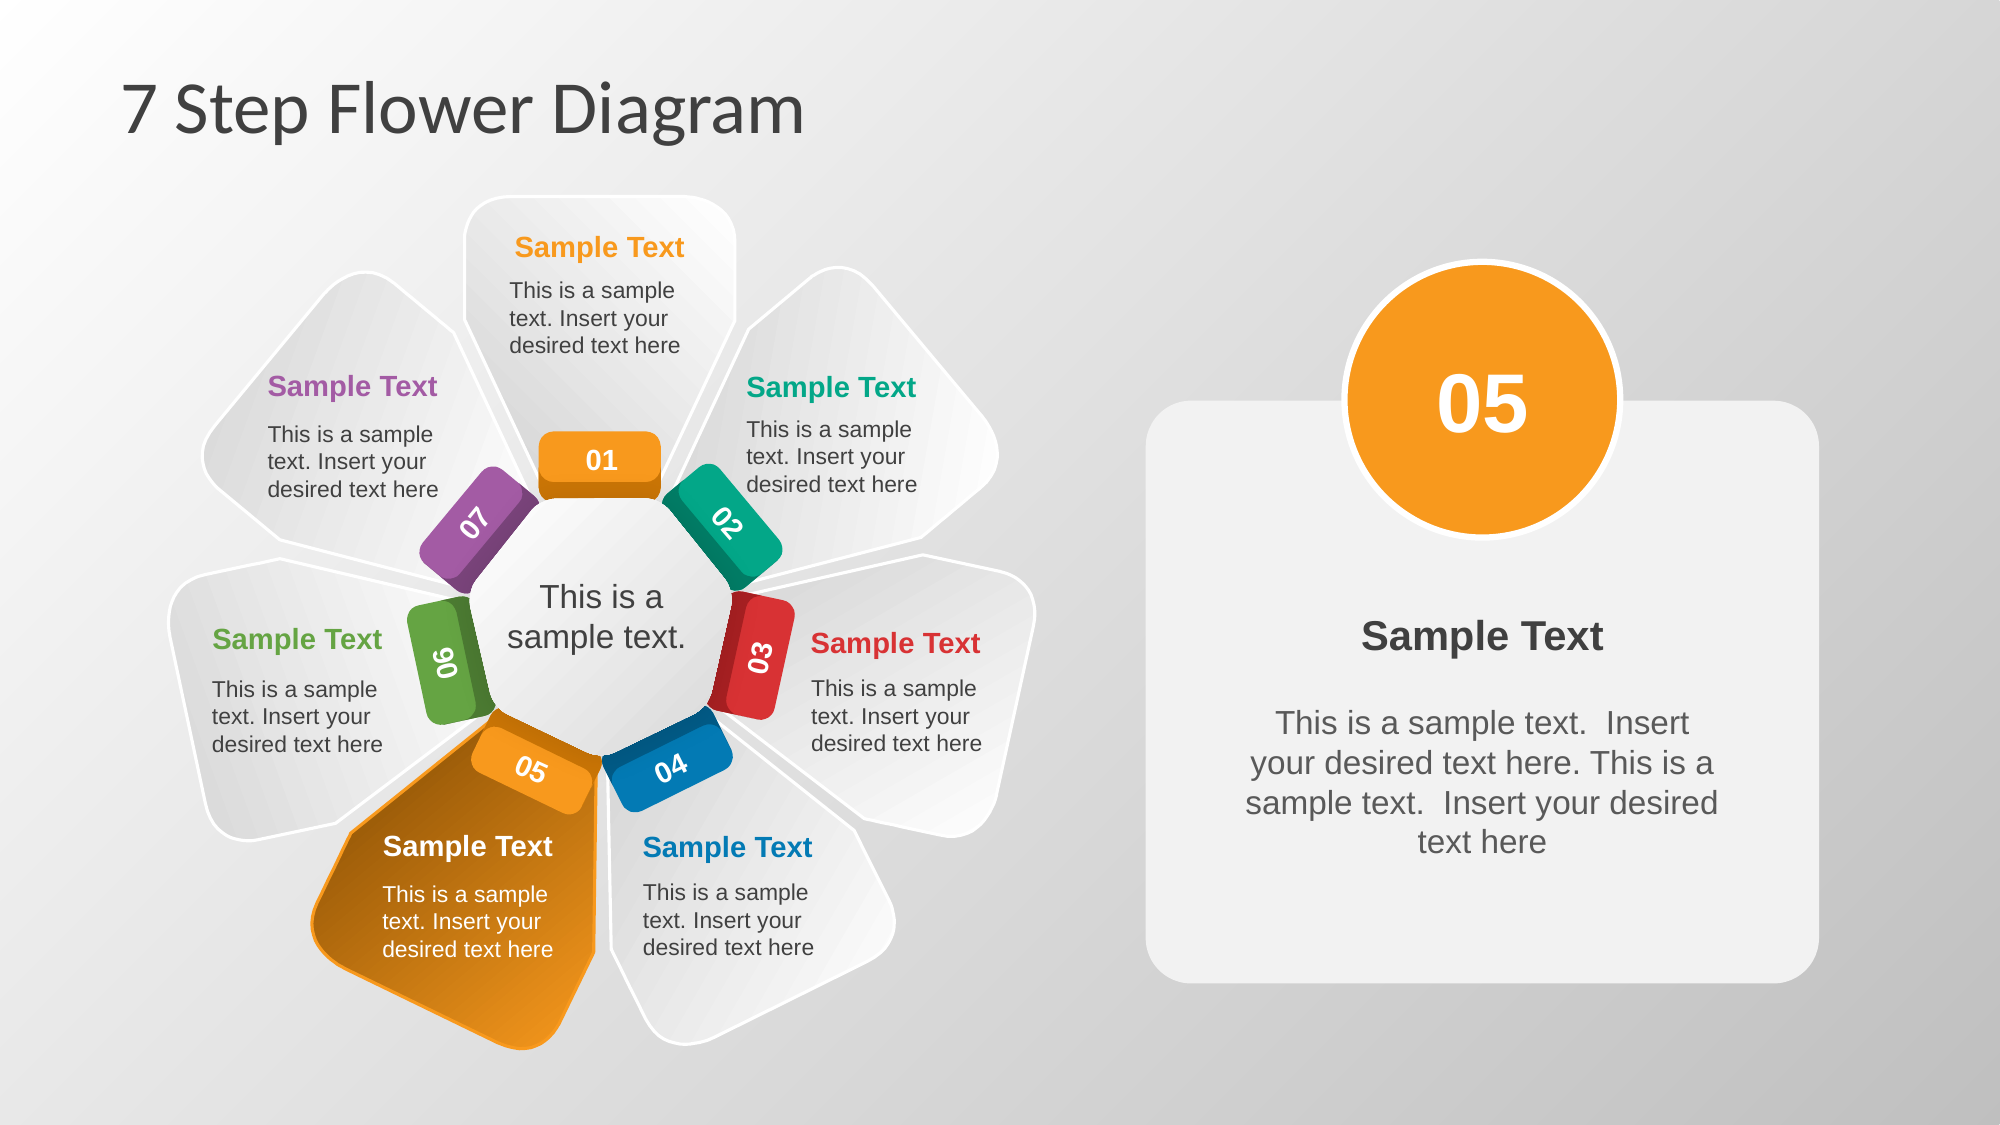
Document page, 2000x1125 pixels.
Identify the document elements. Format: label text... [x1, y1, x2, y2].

text_box This is a sample text. Insert your desired text here. This is a sample text. Insert your desired text here [1230, 693, 1735, 868]
title 7 Step Flower Diagram [99, 45, 1900, 162]
text_box Sample Text [1230, 601, 1735, 666]
text_box 05 [1342, 259, 1623, 540]
text_box [1143, 398, 1822, 986]
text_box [168, 196, 1036, 1049]
